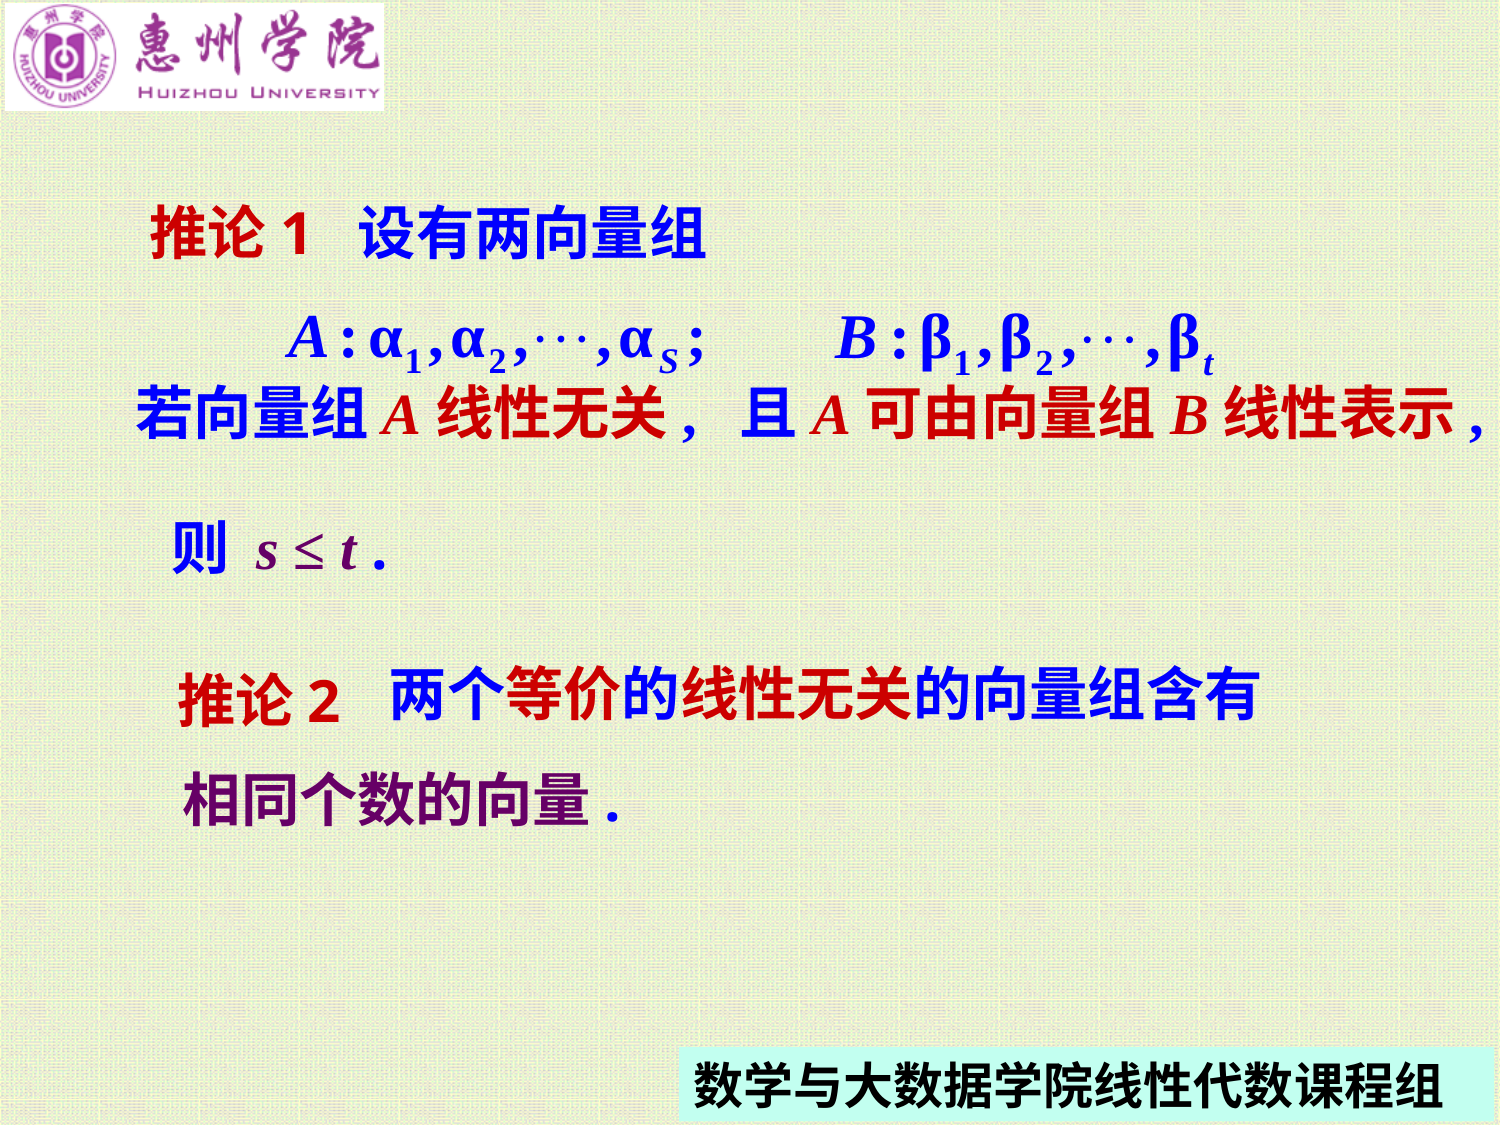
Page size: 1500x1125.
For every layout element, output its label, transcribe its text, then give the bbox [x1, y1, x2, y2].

text_box 相同个数的向量. [183, 763, 781, 834]
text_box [273, 294, 713, 389]
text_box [823, 294, 1226, 391]
text_box 若向量组A线性无关, 且A可由向量组B线性表示, [135, 348, 1495, 545]
text_box 推论1 设有两向量组 [149, 196, 735, 267]
text_box 推论2 [162, 657, 356, 742]
picture [0, 0, 1500, 1125]
text_box 则 s ≤ t . [156, 503, 403, 589]
text_box 两个等价的线性无关的向量组含有 [356, 657, 1500, 728]
